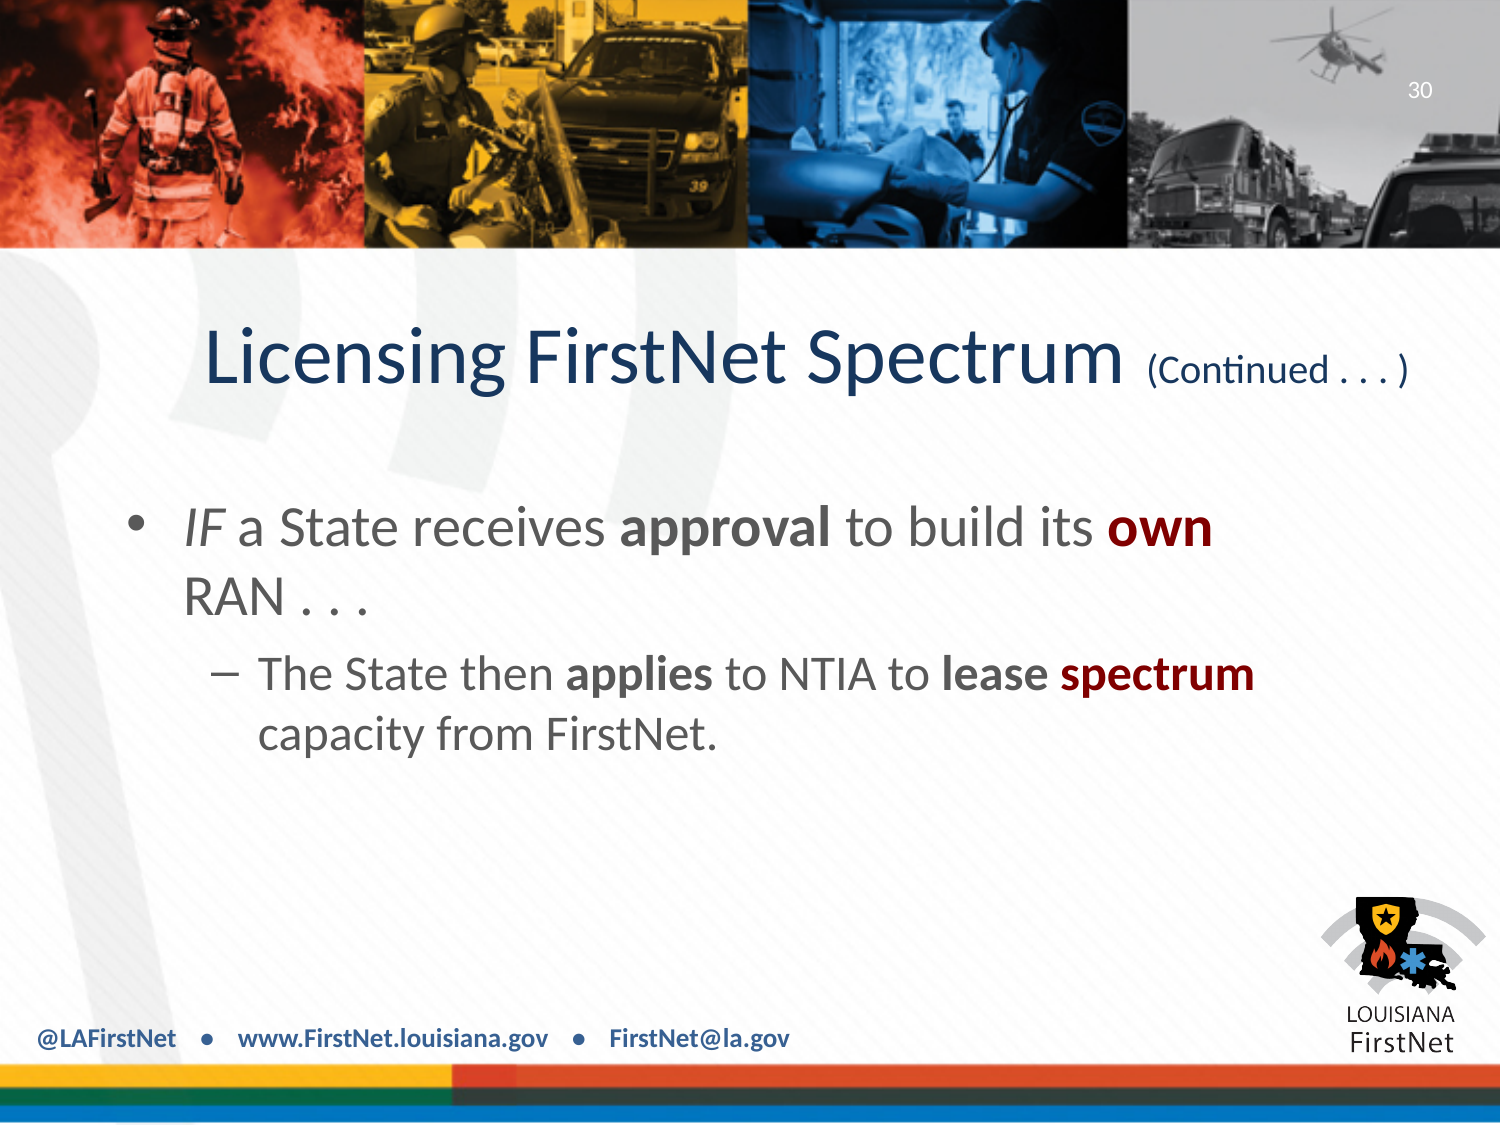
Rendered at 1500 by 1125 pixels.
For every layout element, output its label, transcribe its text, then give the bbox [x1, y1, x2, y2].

picture [0, 0, 1500, 1125]
title Licensing FirstNet Spectrum (Continued . . . ) [75, 276, 1425, 425]
slide_number 30 [1127, 31, 1448, 147]
list IF a State receives approval to build its own RAN . . . The State then applies to NTIA to lease spectrum capacity from FirstNet. [75, 480, 1425, 981]
